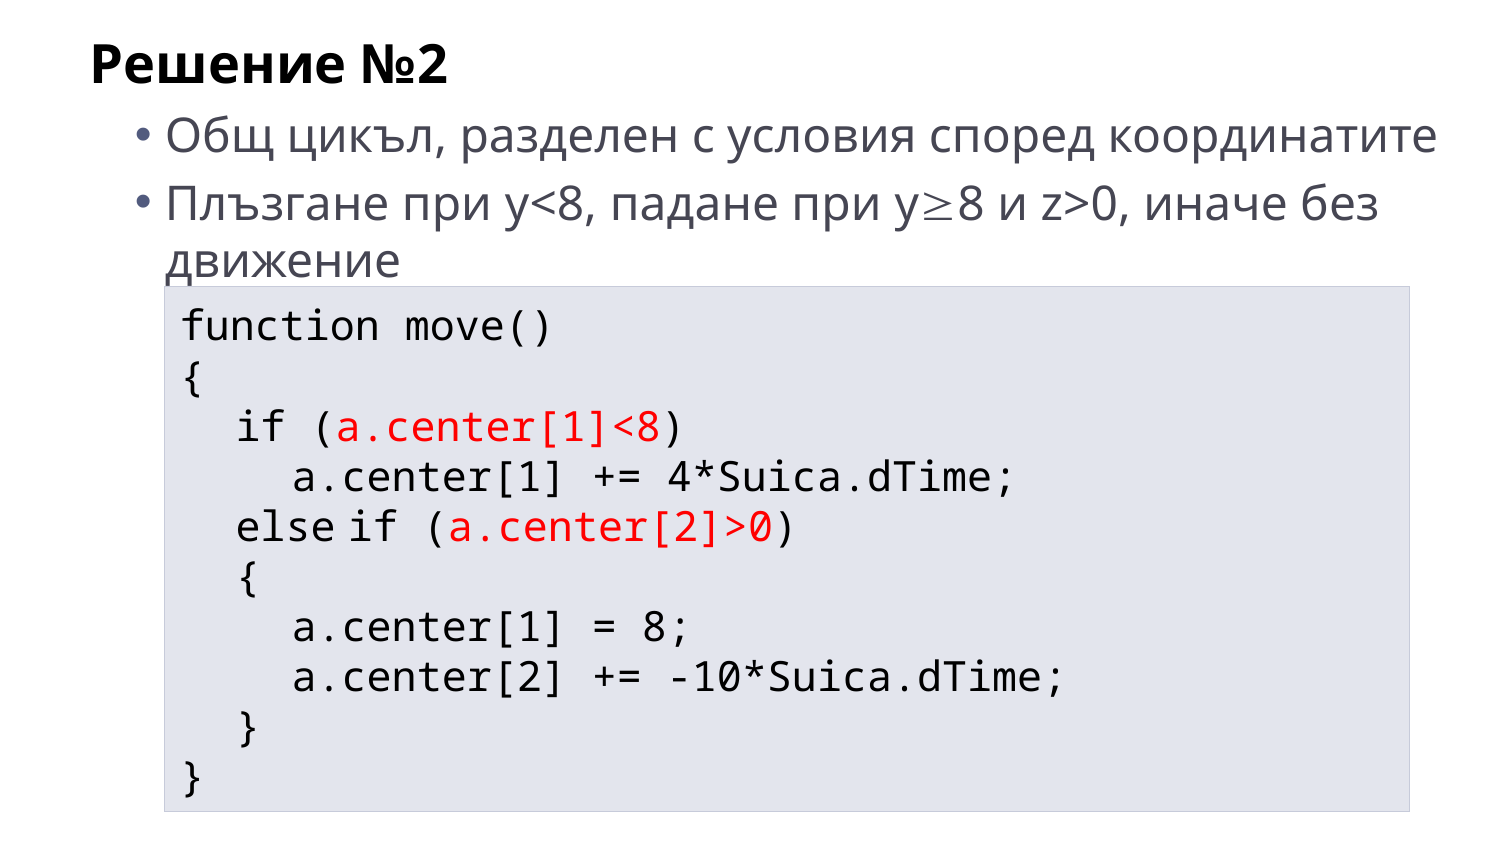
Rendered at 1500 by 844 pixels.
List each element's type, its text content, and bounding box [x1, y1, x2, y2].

text_box function move() { if (a.center[1]<8) a.center[1] += 4*Suica.dTime; else if (a.center[2]>0) { a.center[1] = 8; a.center[2] += -10*Suica.dTime; } } [164, 286, 1410, 812]
list Решение №2 Общ цикъл, разделен с условия според координатите Плъзгане при y<8, падане при y8 и z>0, иначе без движение [75, 21, 1475, 835]
